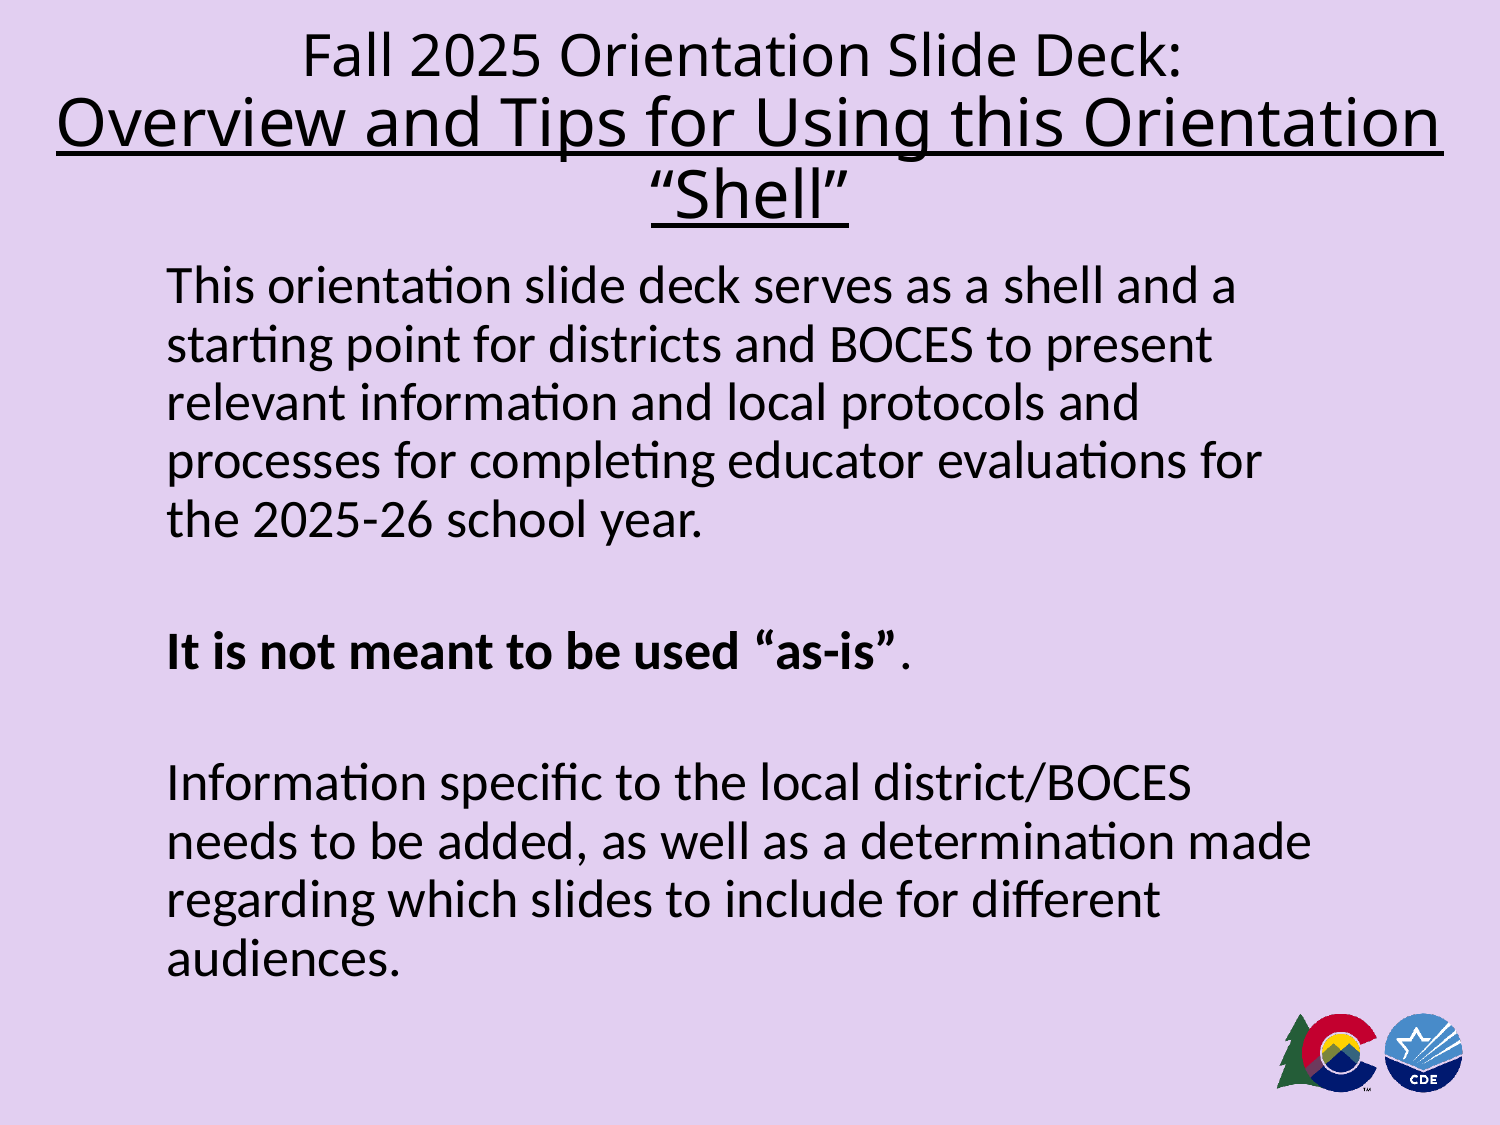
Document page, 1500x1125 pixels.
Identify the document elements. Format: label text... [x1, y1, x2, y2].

picture [1275, 1012, 1463, 1093]
list This orientation slide deck serves as a shell and a starting point for districts and BOCES to present relevant information and local protocols and processes for completing educator evaluations for the 2025-26 school year. It is not meant to be used “as-is”. Information specific to the local district/BOCES needs to be added, as well as a determination made regarding which slides to include for different audiences. [151, 249, 1349, 993]
title Fall 2025 Orientation Slide Deck: Overview and Tips for Using this Orientation “Shell” [46, 25, 1454, 194]
